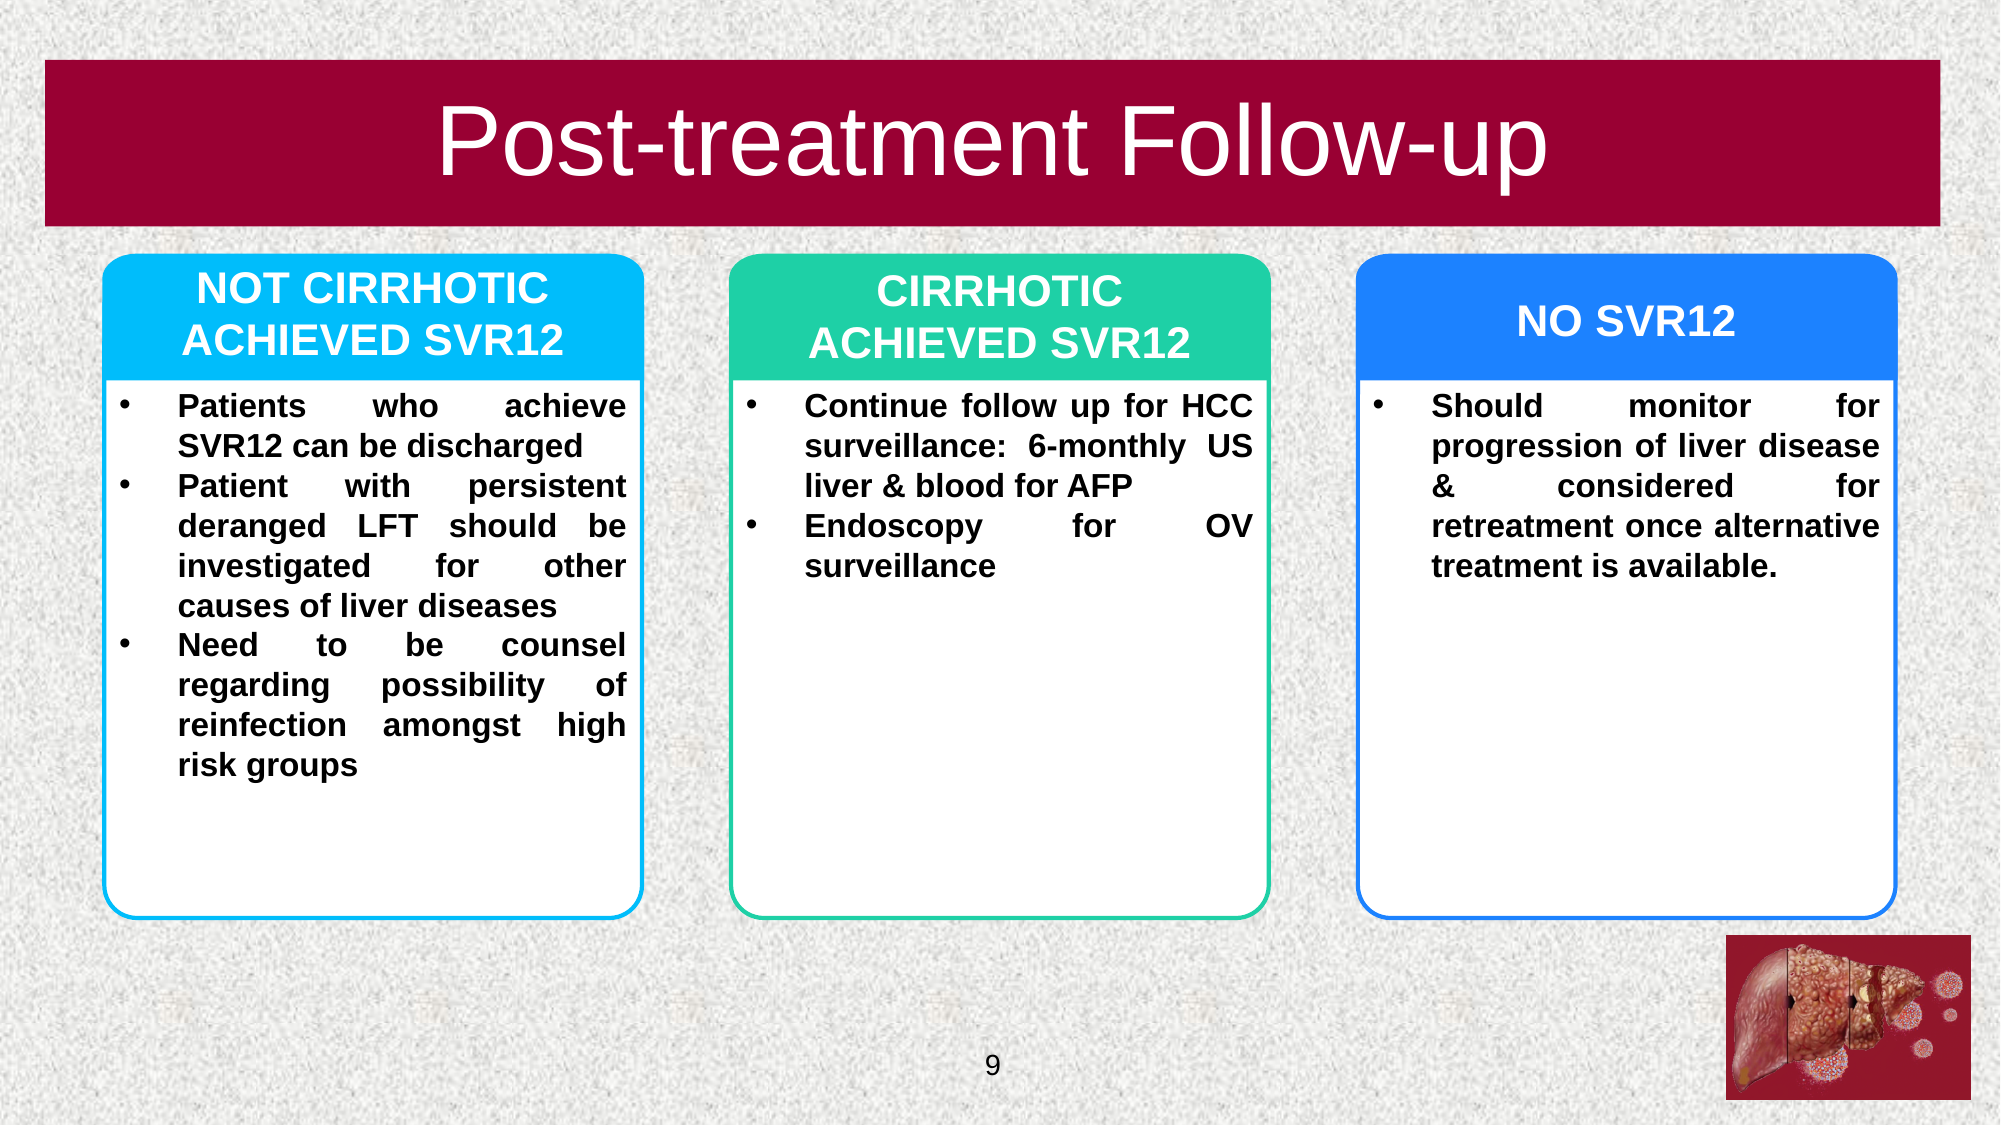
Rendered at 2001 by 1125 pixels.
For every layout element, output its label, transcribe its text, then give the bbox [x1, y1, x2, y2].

slide_number 9 [1412, 1042, 1863, 1103]
text_box 9 [964, 1024, 1022, 1104]
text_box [104, 251, 1896, 918]
text_box Post-treatment Follow-up [45, 59, 1941, 227]
picture [0, 0, 2001, 1125]
